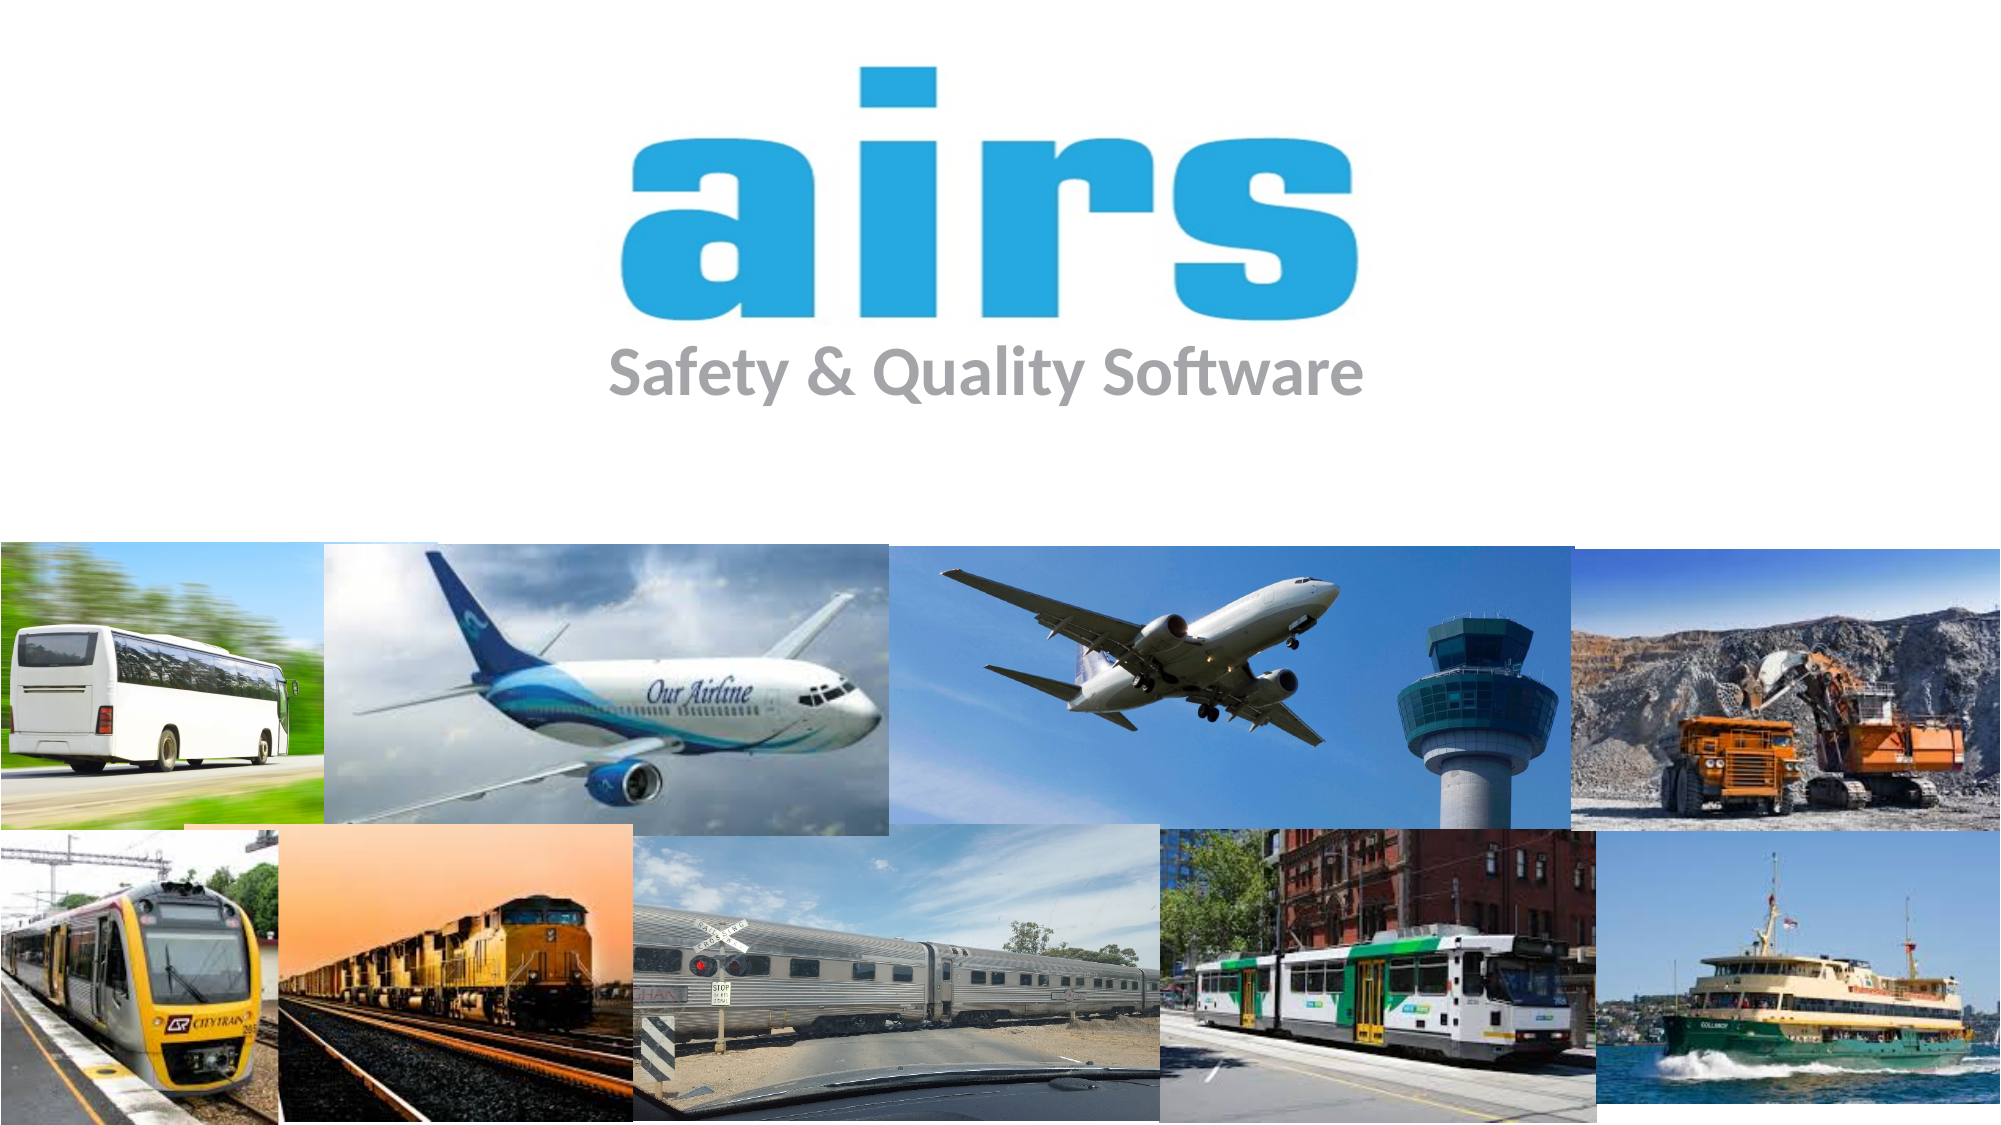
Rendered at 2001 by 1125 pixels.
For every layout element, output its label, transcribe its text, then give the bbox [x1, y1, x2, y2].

picture [1, 542, 2000, 1125]
text_box Safety & Quality Software [593, 368, 1449, 417]
picture [534, 36, 1449, 368]
